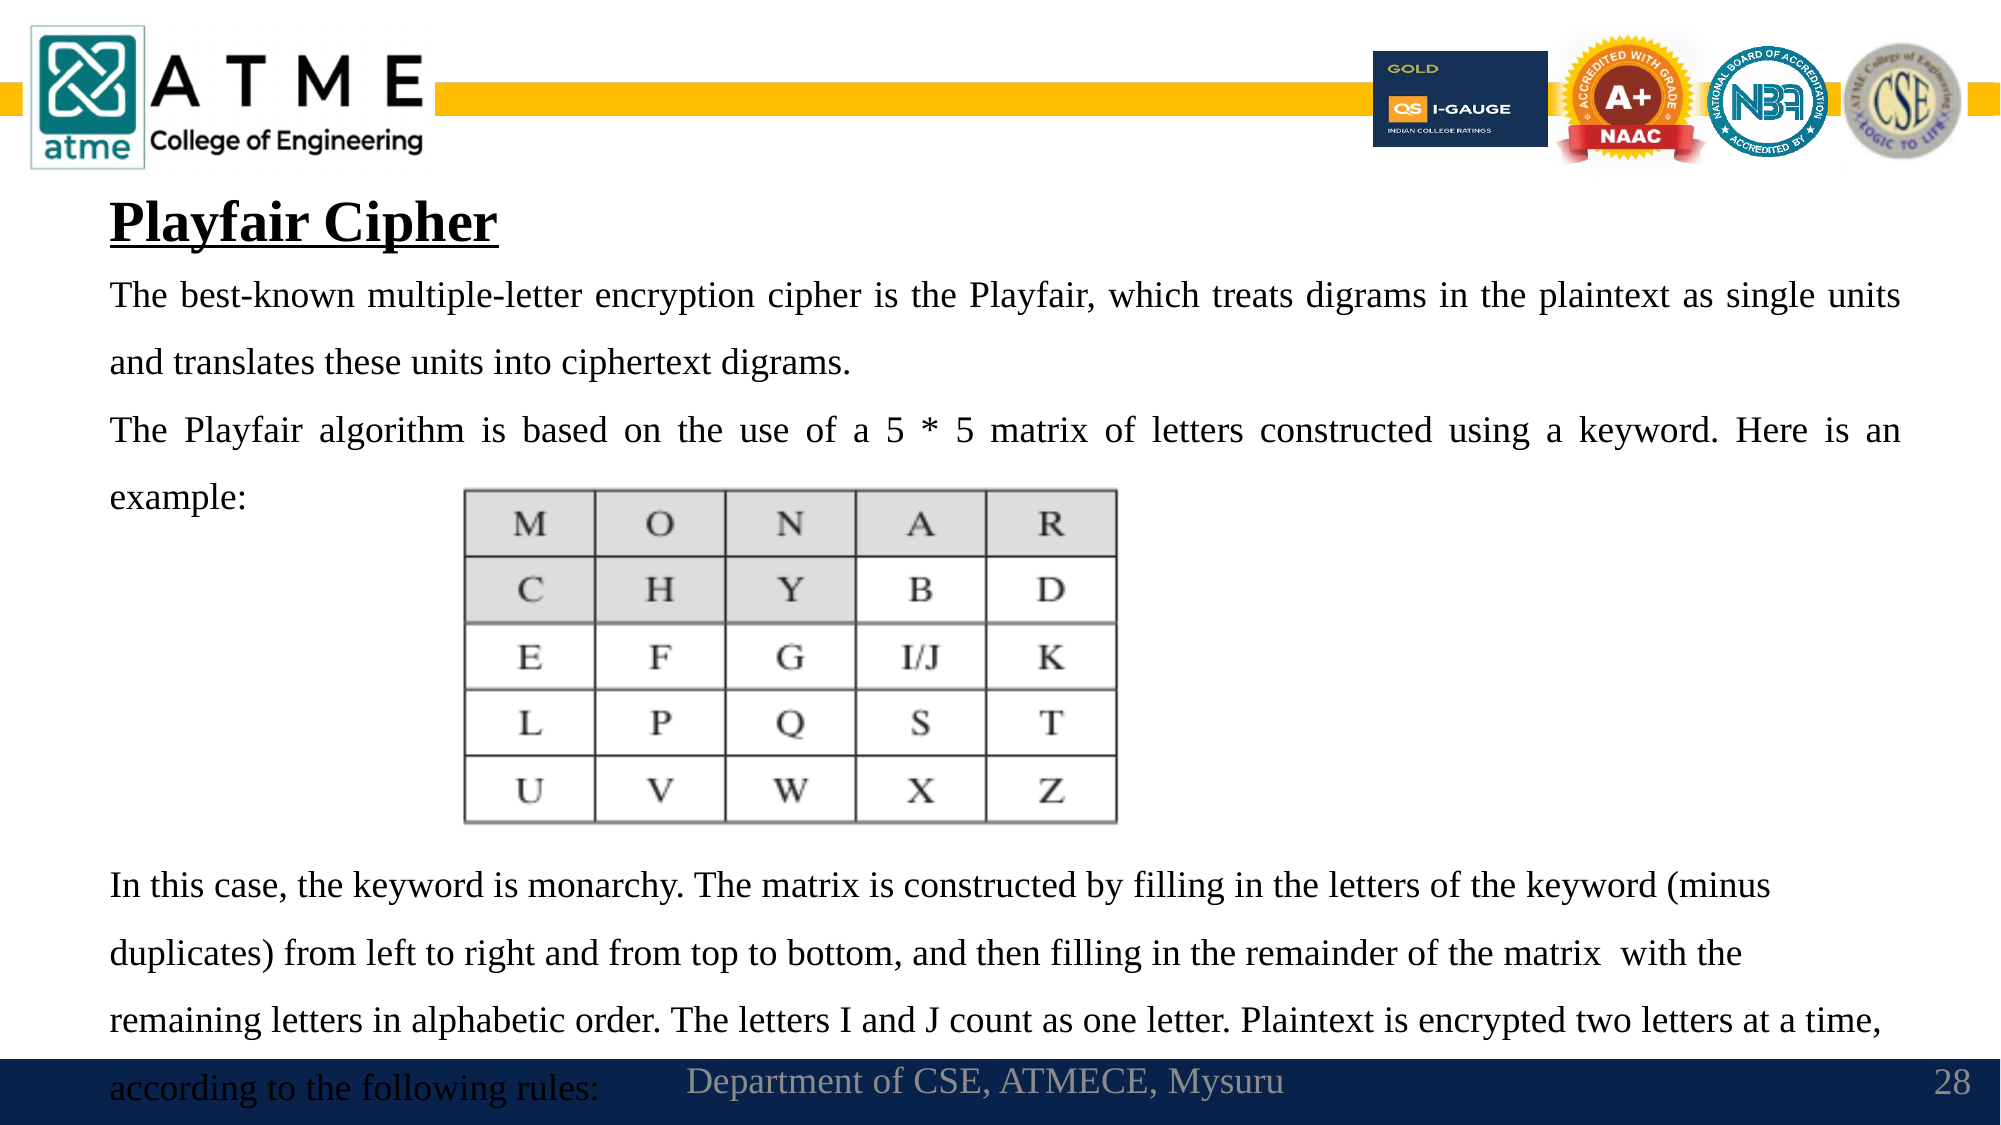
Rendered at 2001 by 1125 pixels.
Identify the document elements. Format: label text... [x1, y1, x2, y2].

picture [413, 451, 1235, 858]
picture [22, 15, 435, 178]
slide_number 28 [1511, 1057, 1972, 1103]
text_box Playfair Cipher [94, 176, 1095, 239]
text_box In this case, the keyword is monarchy. The matrix is constructed by filling in the letters of the keyword (minus duplicates) from left to right and from top to bottom, and then filling in the remainder of the matrix with the remaining letters in alphabetic order. The letters I and J count as one letter. Plaintext is encrypted two letters at a time, according to the following rules: [94, 830, 1919, 1116]
picture [0, 1059, 2001, 1125]
text_box The best-known multiple-letter encryption cipher is the Playfair, which treats digrams in the plaintext as single units and translates these units into ciphertext digrams. The Playfair algorithm is based on the use of a 5 * 5 matrix of letters constructed using a keyword. Here is an example: [94, 239, 1919, 525]
picture [1373, 20, 1828, 180]
footer Department of CSE, ATMECE, Mysuru [501, 1056, 1470, 1102]
picture [1840, 26, 1968, 176]
